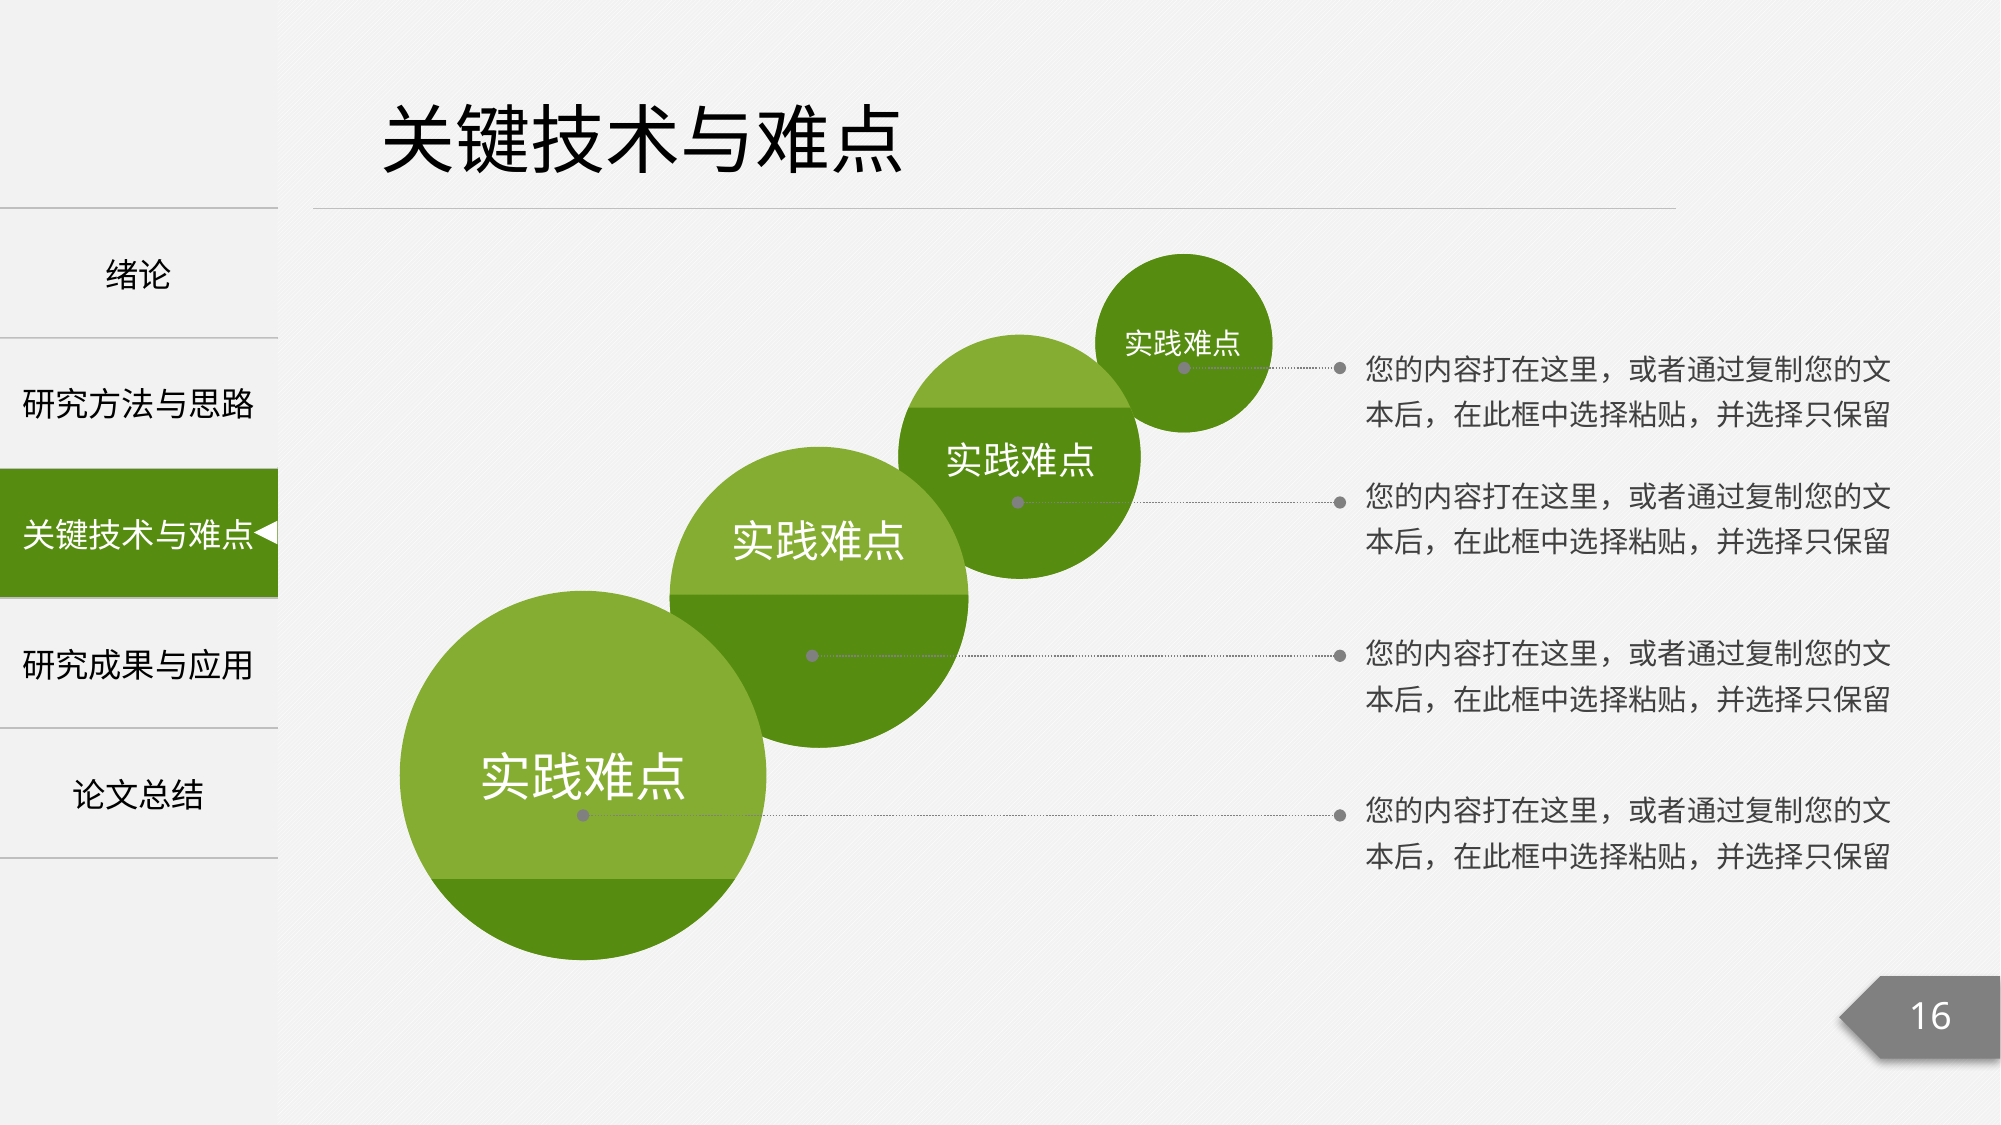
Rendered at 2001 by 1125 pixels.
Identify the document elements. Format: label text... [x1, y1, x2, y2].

text_box 实践难点 [1111, 319, 1256, 368]
text_box 实践难点 [932, 430, 1110, 489]
text_box [898, 407, 1141, 579]
text_box 您的内容打在这里，或者通过复制您的文本后，在此框中选择粘贴，并选择只保留 [1352, 618, 1914, 723]
text_box 您的内容打在这里，或者通过复制您的文本后，在此框中选择粘贴，并选择只保留 [1352, 334, 1914, 439]
text_box [908, 334, 1131, 407]
text_box [669, 446, 969, 594]
text_box [399, 590, 767, 879]
text_box 实践难点 [718, 507, 921, 574]
text_box 您的内容打在这里，或者通过复制您的文本后，在此框中选择粘贴，并选择只保留 [1352, 775, 1914, 880]
text_box 实践难点 [466, 737, 702, 814]
text_box 您的内容打在这里，或者通过复制您的文本后，在此框中选择粘贴，并选择只保留 [1352, 461, 1914, 566]
text_box [1095, 253, 1273, 433]
text_box [669, 594, 969, 748]
text_box [431, 879, 735, 961]
